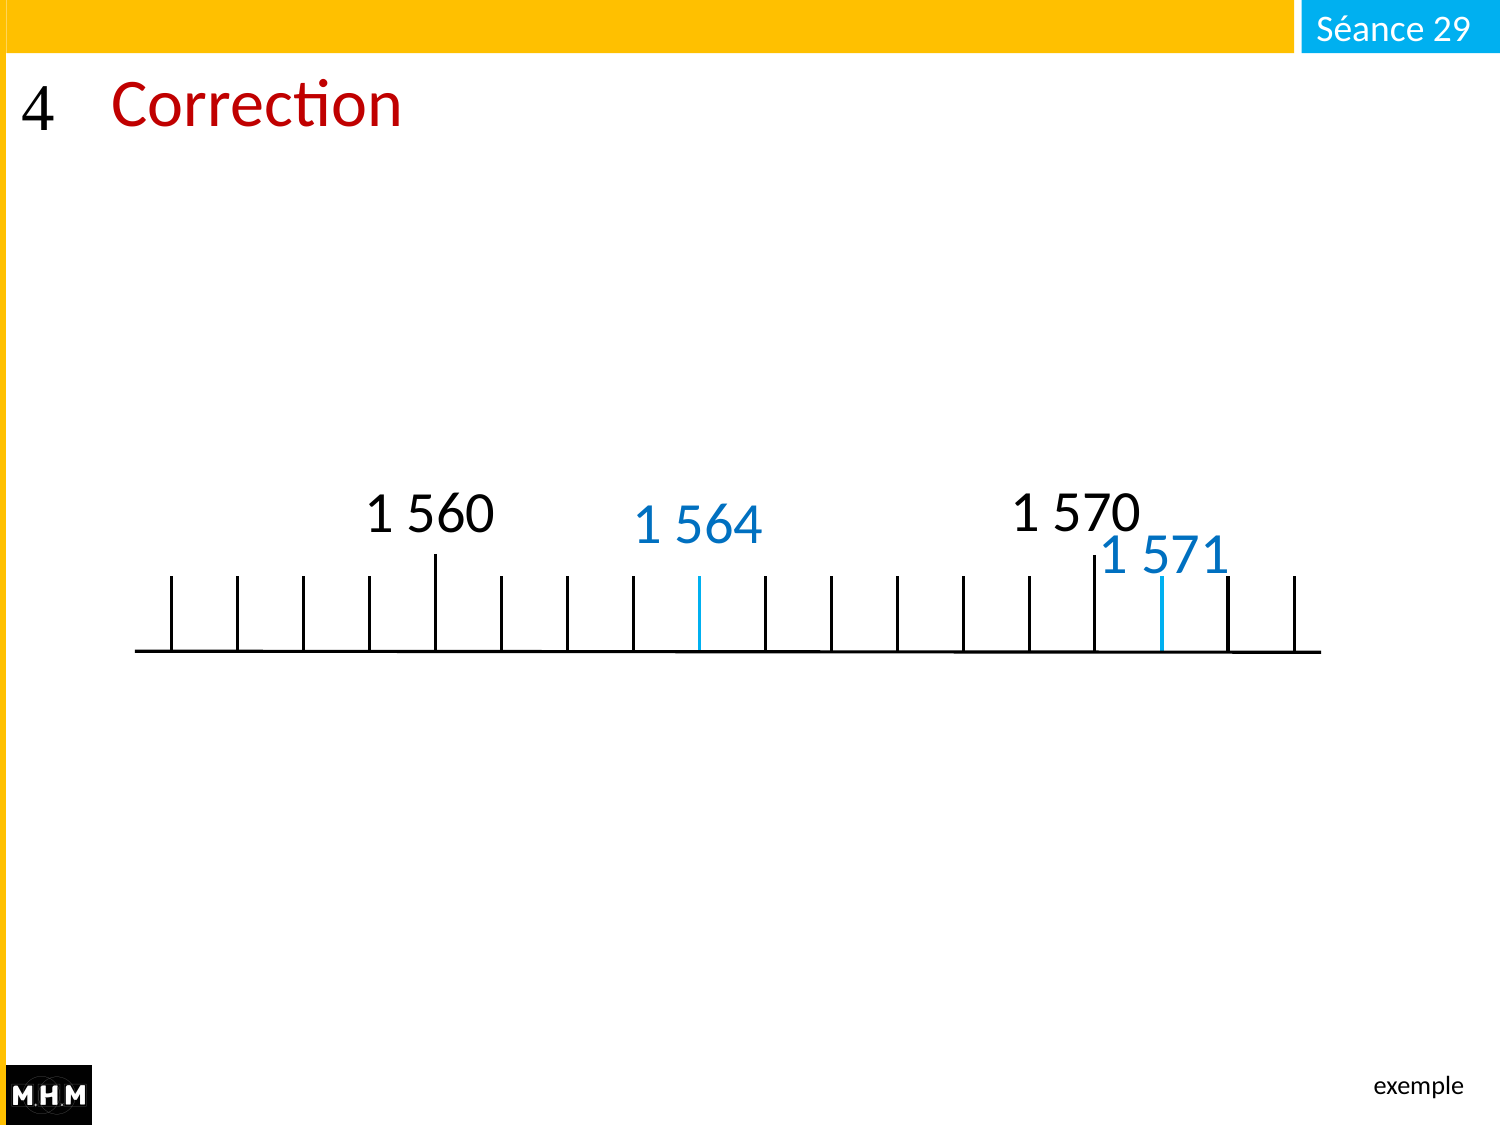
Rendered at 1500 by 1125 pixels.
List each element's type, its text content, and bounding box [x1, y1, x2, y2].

text_box 1 564 [617, 478, 807, 553]
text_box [134, 553, 1321, 653]
picture [6, 1065, 92, 1125]
title Correction [96, 60, 1391, 150]
text_box exemple [1355, 1064, 1483, 1125]
text_box 1 571 [1083, 507, 1288, 553]
text_box 1 570 [995, 465, 1194, 551]
text_box 1 560 [349, 466, 569, 552]
